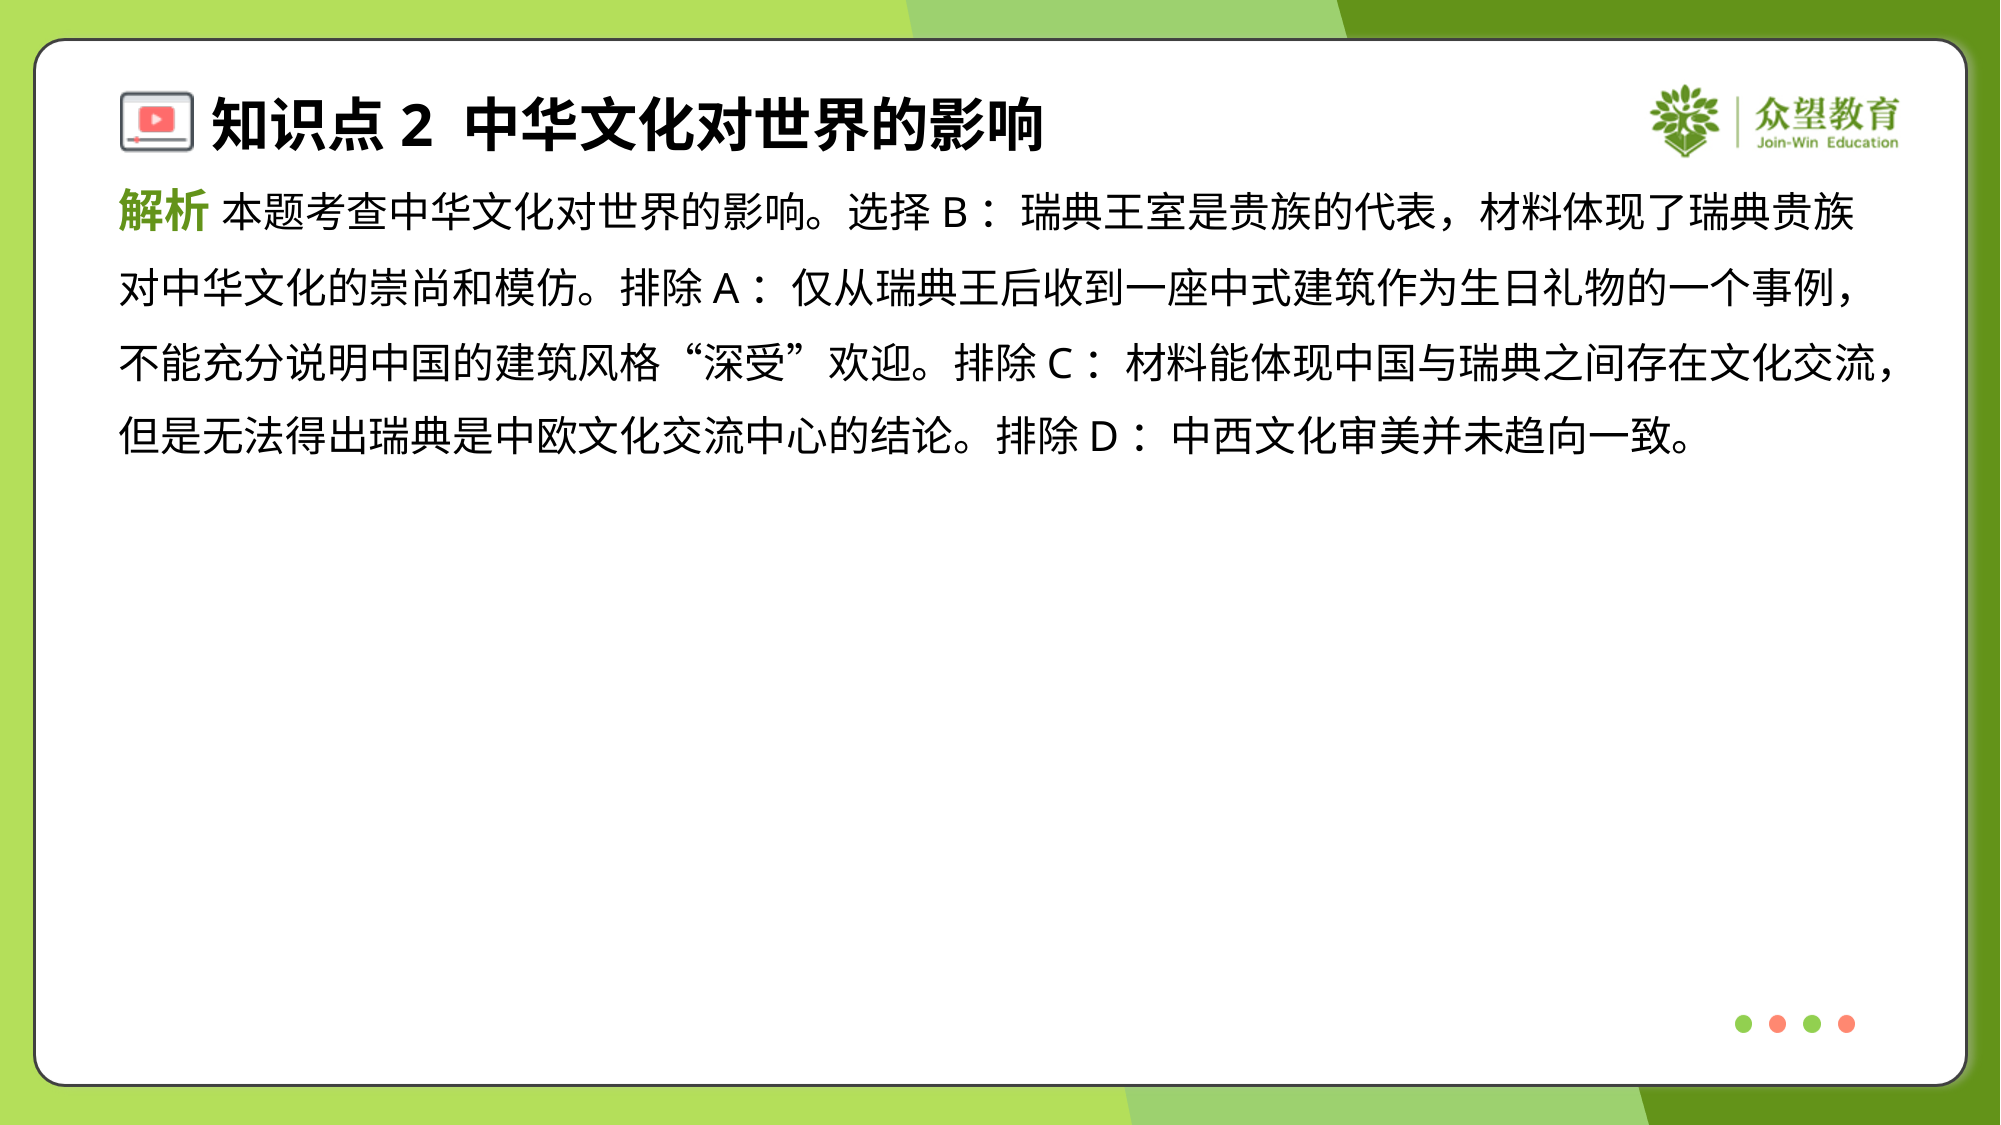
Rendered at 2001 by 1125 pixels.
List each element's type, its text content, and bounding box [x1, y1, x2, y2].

picture [0, 0, 2000, 1125]
text_box 解析 本题考查中华文化对世界的影响。选择B：瑞典王室是贵族的代表，材料体现了瑞典贵族 对中华文化的崇尚和模仿。排除A：仅从瑞典王后收到一座中式建筑作为生日礼物的一个事例， 不能充分说明中国的建筑风格“深受”欢迎。排除C：材料能体现中国与瑞典之间存在文化交流， 但是无法得出瑞典是中欧文化交流中心的结论。排除D：中西文化审美并未趋向一致。 [118, 159, 1883, 452]
